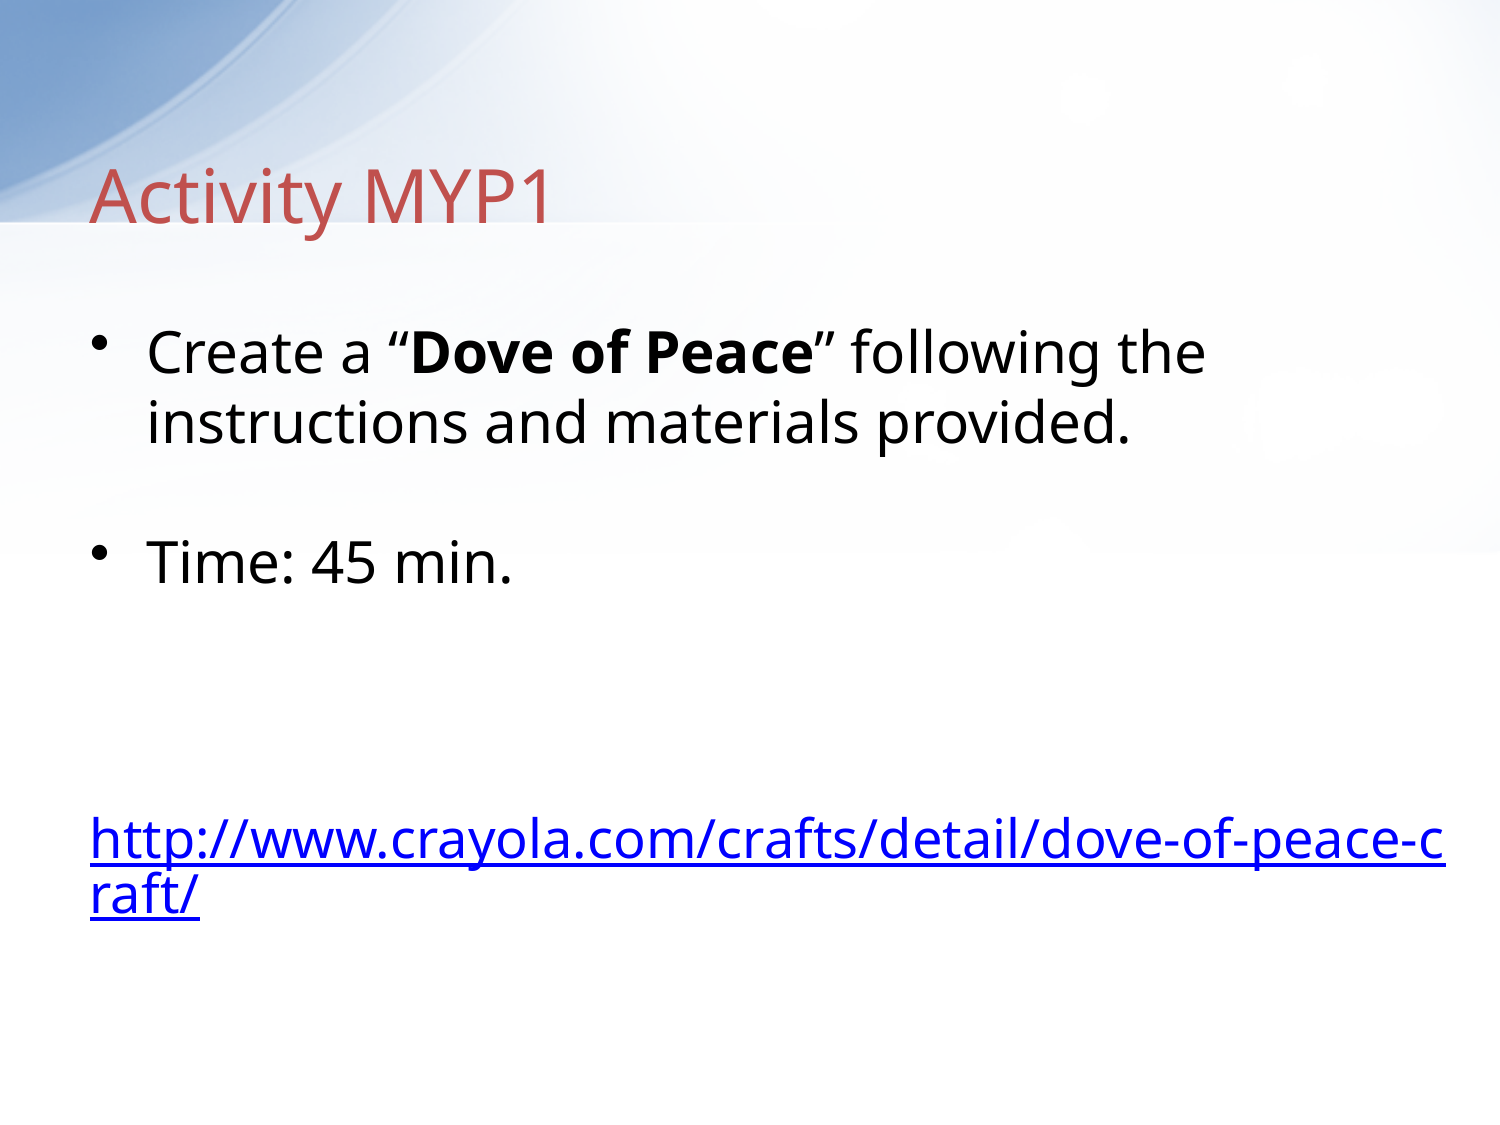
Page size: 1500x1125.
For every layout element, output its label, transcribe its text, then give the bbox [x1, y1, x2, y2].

list Create a “Dove of Peace” following the instructions and materials provided. Time: 45 min. http://www.crayola.com/crafts/detail/dove-of-peace-craft/ [75, 307, 1463, 1050]
title Activity MYP1 [75, 58, 1425, 247]
picture [0, 0, 1500, 1125]
